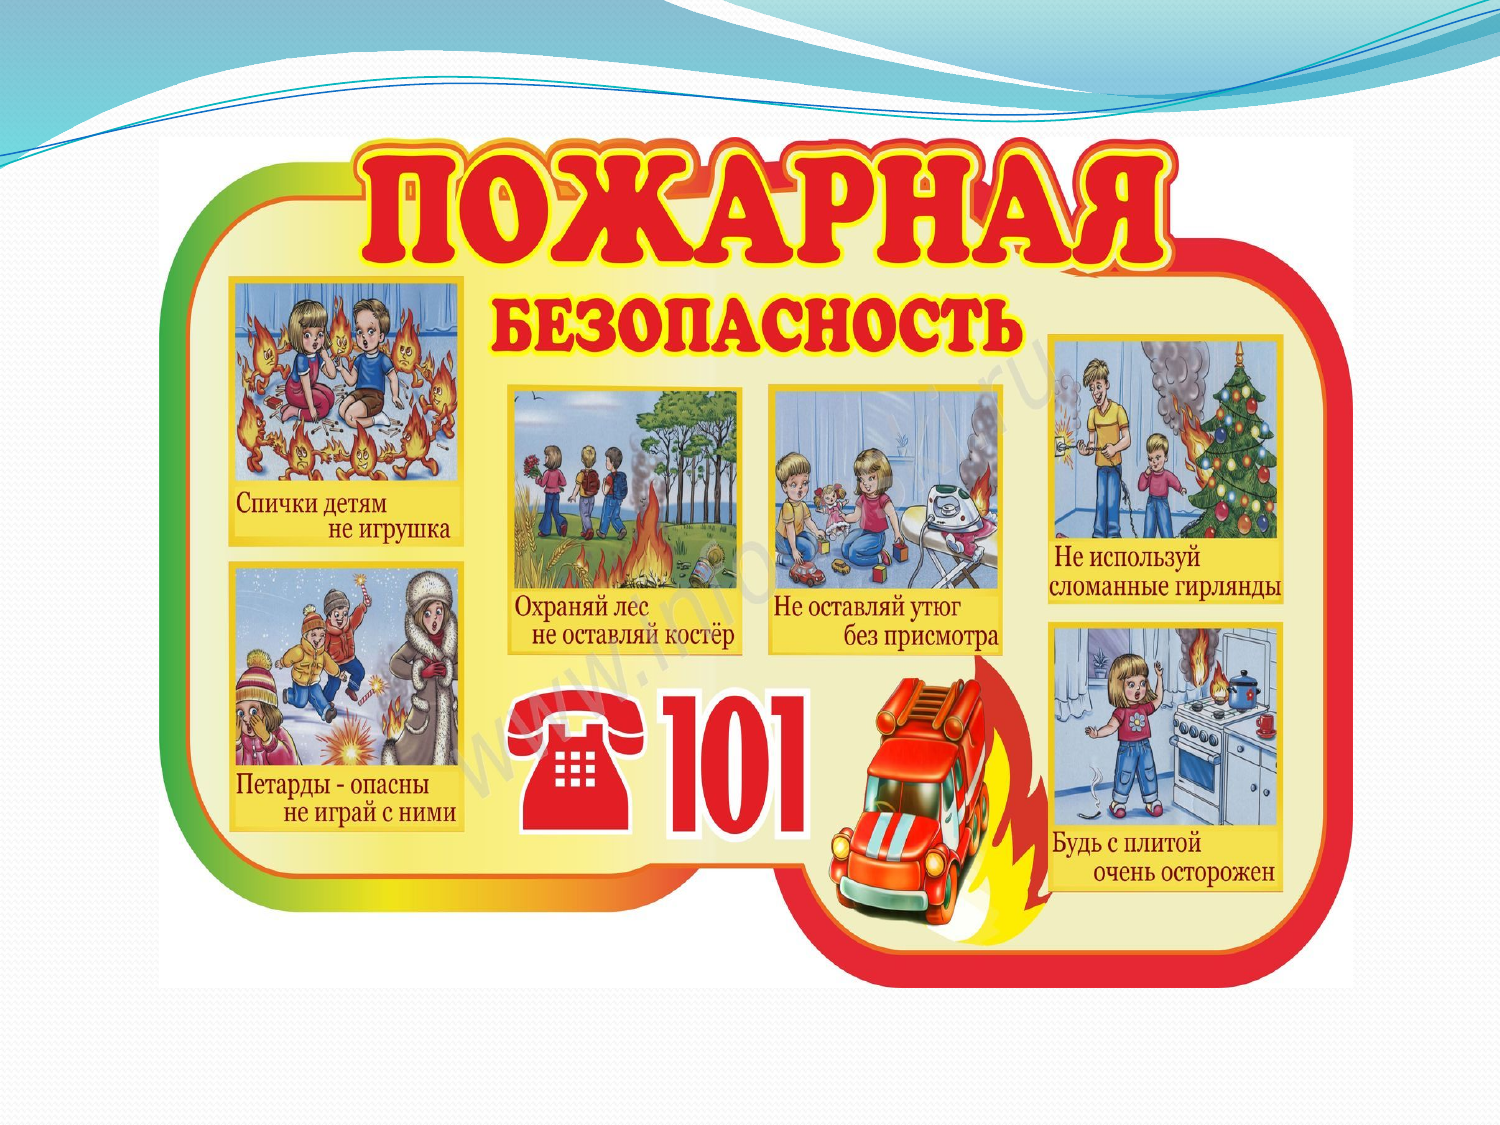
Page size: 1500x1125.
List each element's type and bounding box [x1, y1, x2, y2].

picture [159, 136, 1353, 988]
